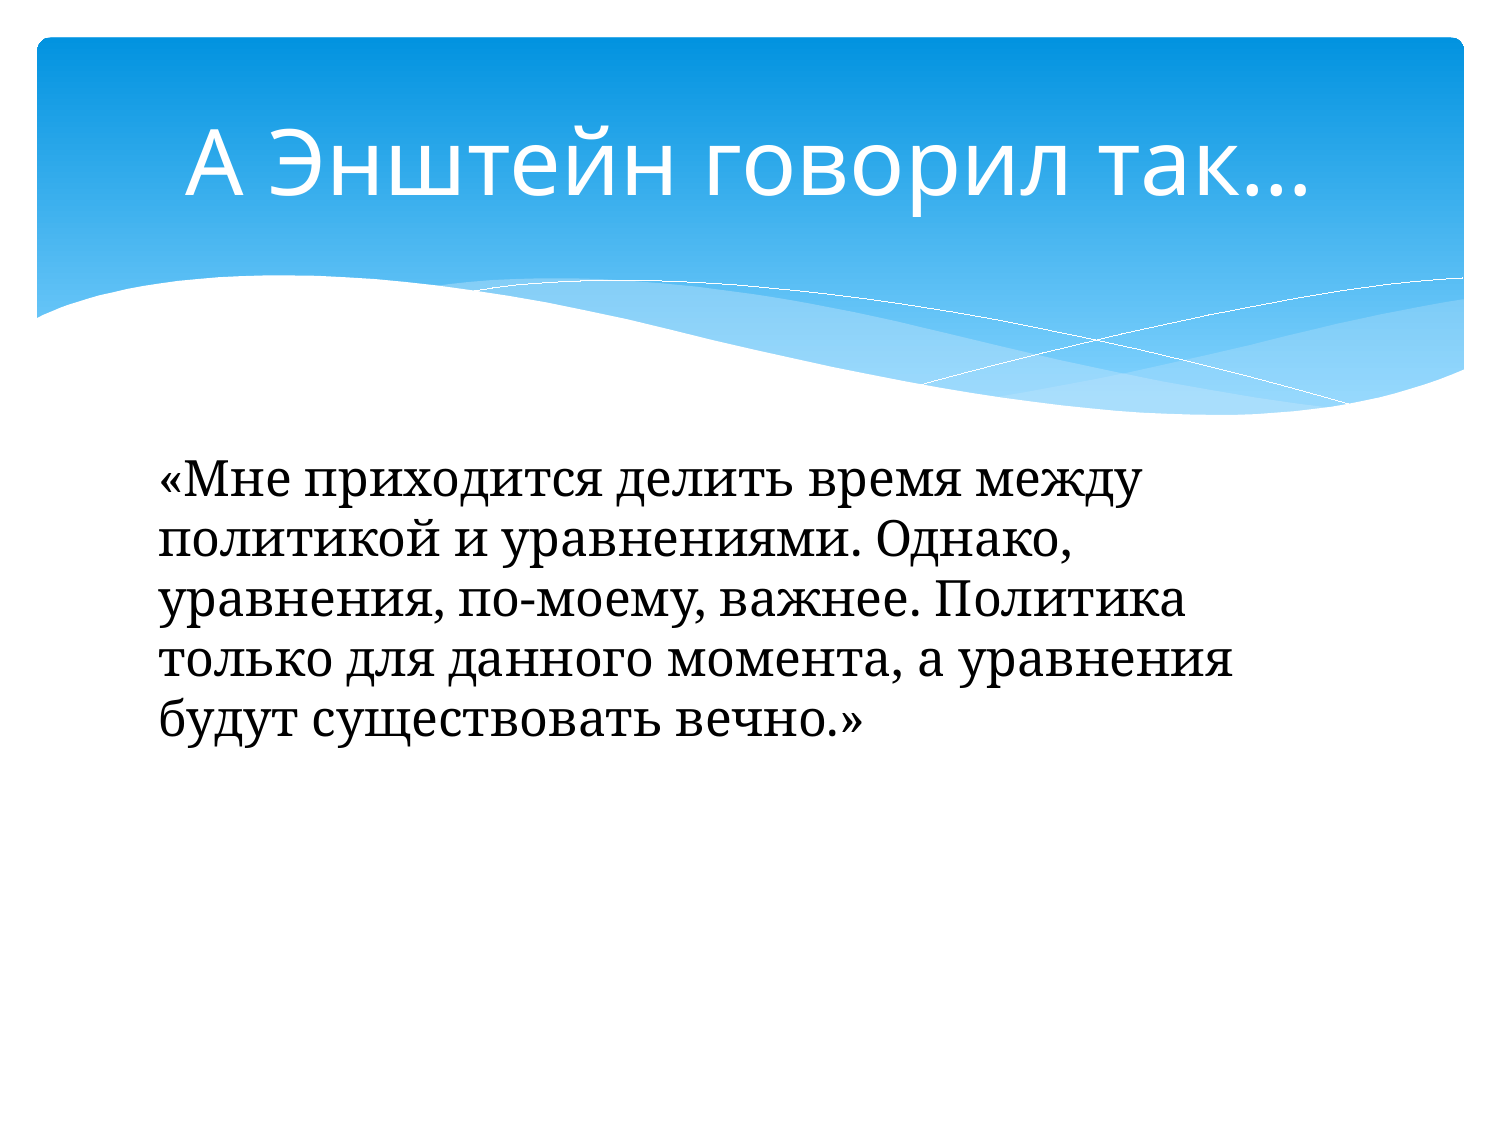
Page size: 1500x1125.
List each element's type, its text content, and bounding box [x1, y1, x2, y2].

list «Мне приходится делить время между политикой и уравнениями. Однако, уравнения, по-моему, важнее. Политика только для данного момента, а уравнения будут существовать вечно.» [143, 438, 1359, 1005]
title А Энштейн говорил так… [75, 55, 1425, 261]
